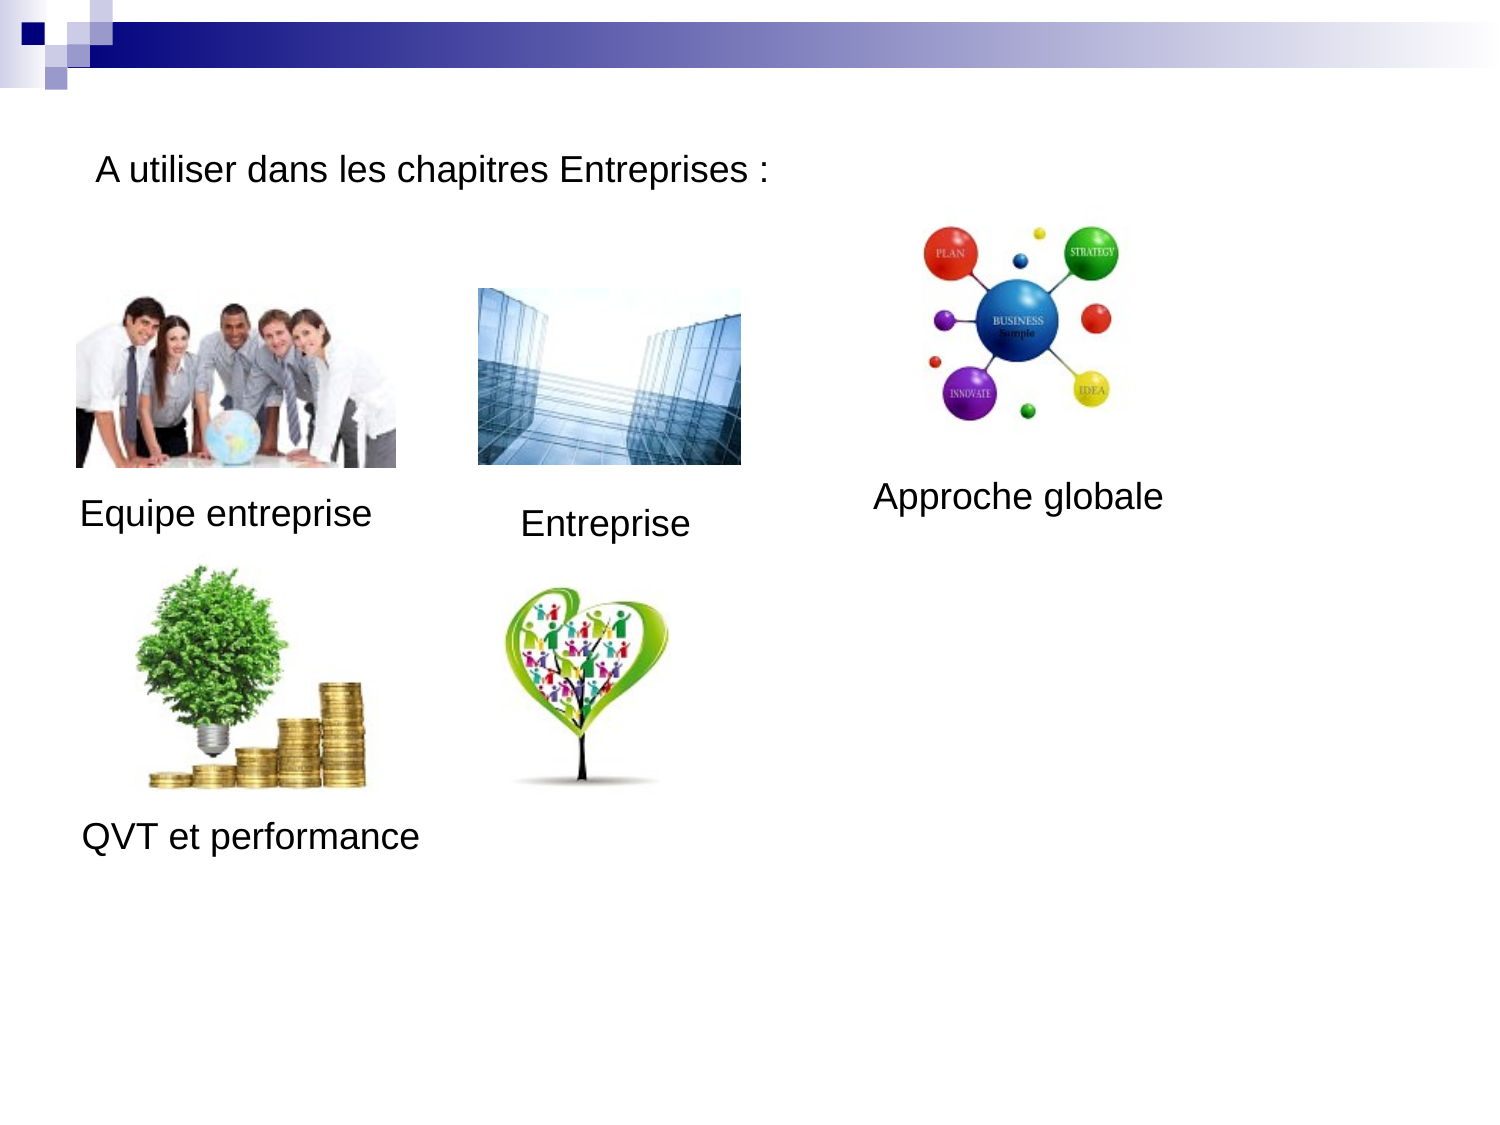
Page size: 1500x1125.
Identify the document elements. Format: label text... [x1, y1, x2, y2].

text_box Equipe entreprise [64, 481, 388, 542]
text_box A utiliser dans les chapitres Entreprises : [80, 137, 785, 198]
picture [478, 288, 741, 466]
picture [135, 541, 380, 805]
picture [900, 205, 1141, 445]
text_box QVT et performance [66, 804, 436, 865]
text_box Approche globale [858, 464, 1179, 525]
text_box Entreprise [505, 491, 706, 552]
picture [76, 289, 397, 469]
picture [453, 564, 708, 819]
